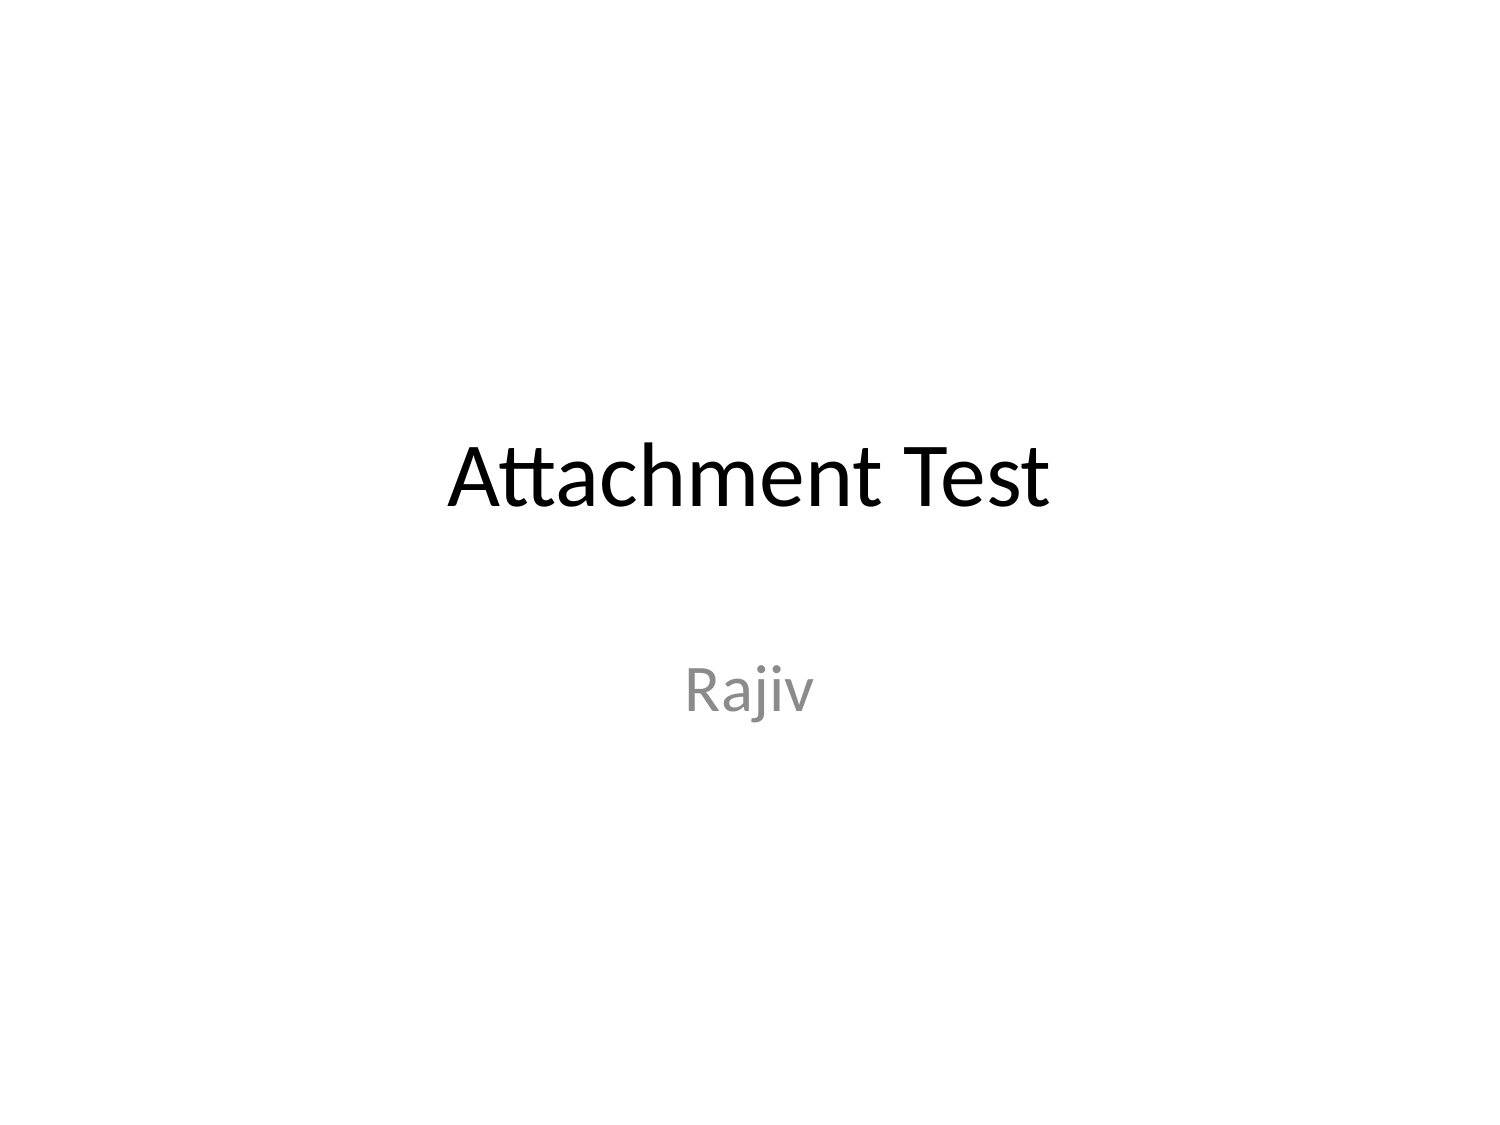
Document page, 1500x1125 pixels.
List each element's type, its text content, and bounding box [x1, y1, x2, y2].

title Attachment Test [112, 349, 1388, 591]
subtitle Rajiv [225, 637, 1275, 925]
